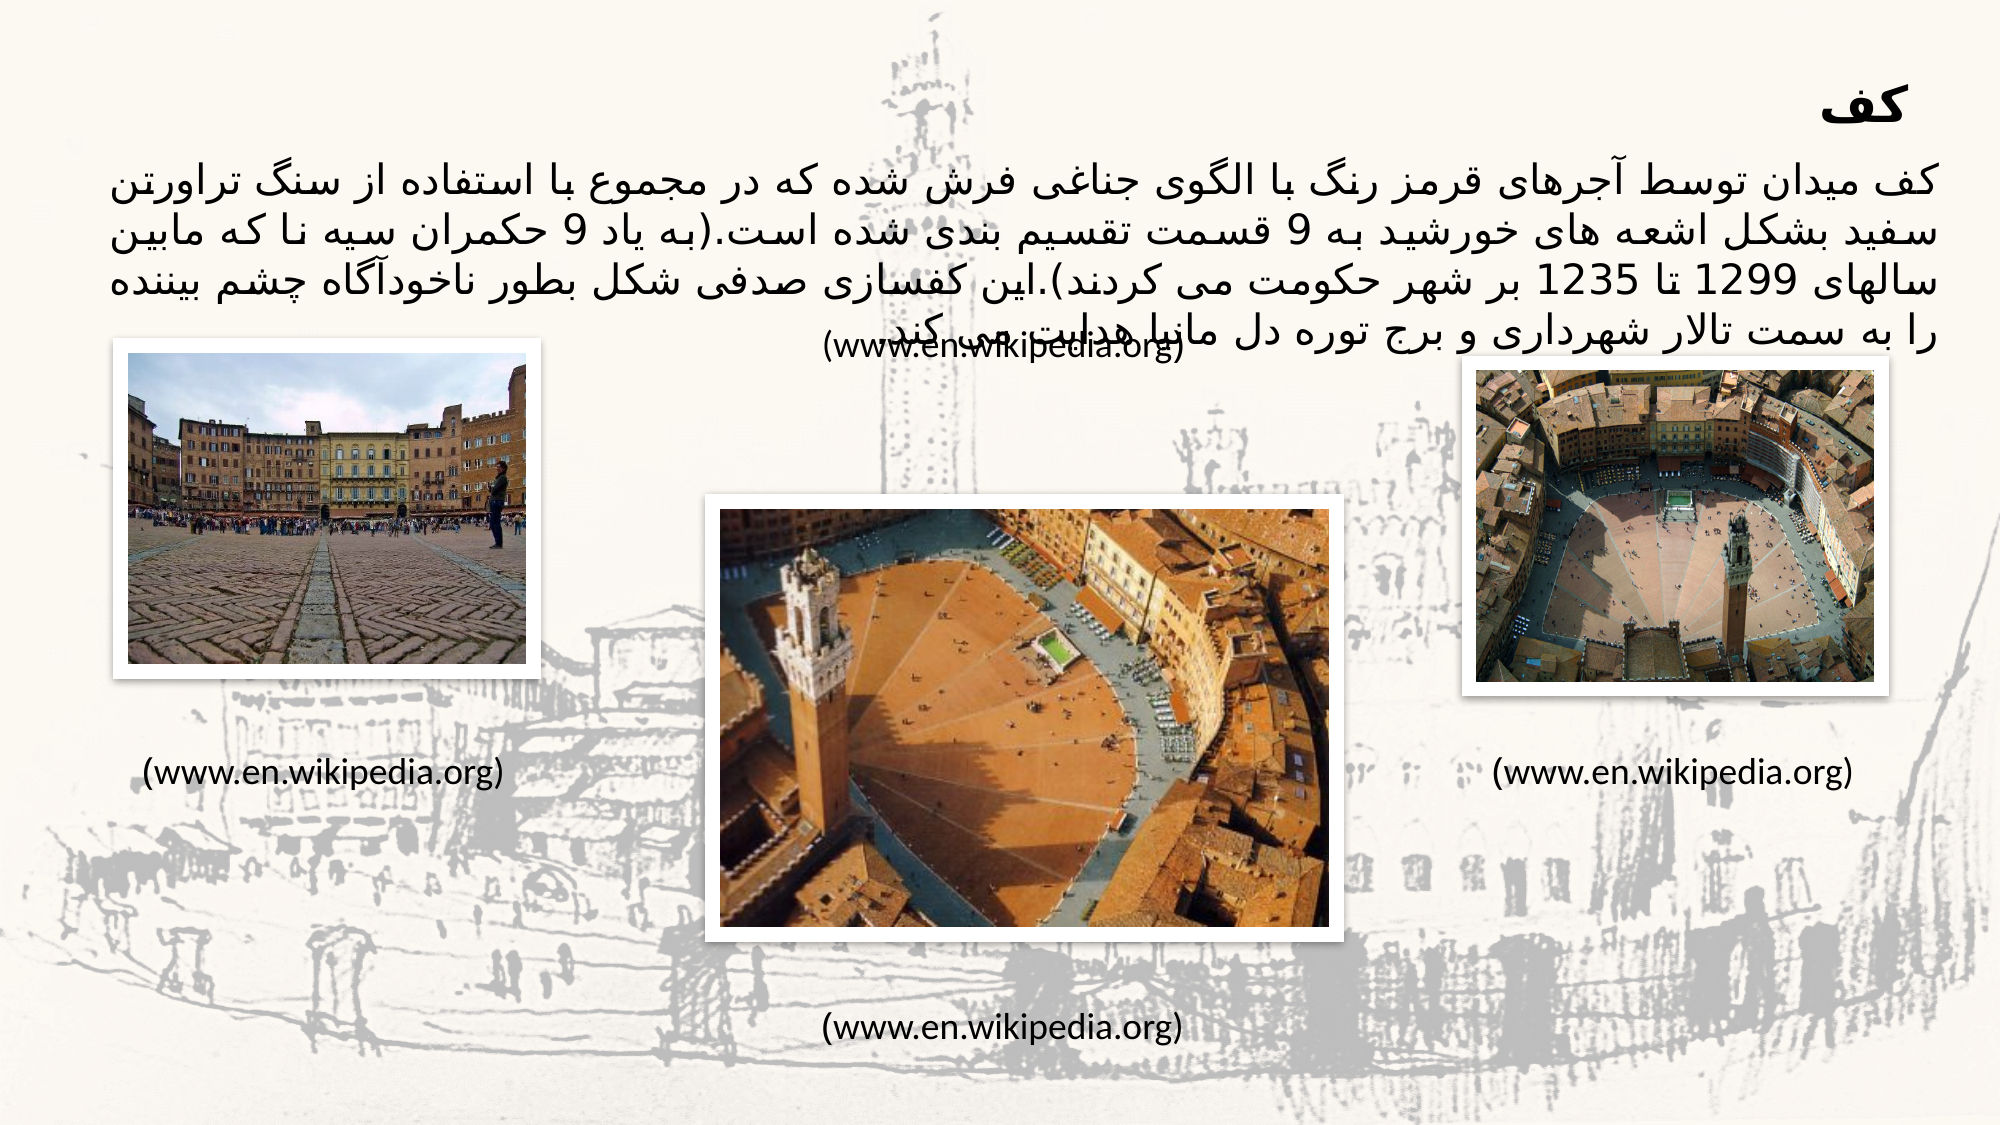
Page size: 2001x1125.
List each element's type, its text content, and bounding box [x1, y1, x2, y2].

picture [1476, 370, 1875, 682]
text_box (www.en.wikipedia.org) [1477, 739, 1998, 845]
text_box کف میدان توسط آجرهای قرمز رنگ با الگوی جناغی فرش شده که در مجموع با استفاده از سنگ تراورتن سفید بشکل اشعه های خورشید به 9 قسمت تقسیم بندی شده است.(به یاد 9 حکمران سیه نا که مابین سالهای 1299 تا 1235 بر شهر حکومت می کردند).این کفسازی صدفی شکل بطور ناخودآگاه چشم بیننده را به سمت تالار شهرداری و برج توره دل مانیا هدایت می کند. [95, 145, 1955, 361]
picture [719, 508, 1330, 928]
picture [127, 352, 527, 665]
text_box (www.en.wikipedia.org) [127, 739, 648, 845]
text_box کف [1637, 64, 1923, 140]
text_box (www.en.wikipedia.org) [807, 312, 1217, 418]
text_box (www.en.wikipedia.org) [807, 994, 1327, 1100]
